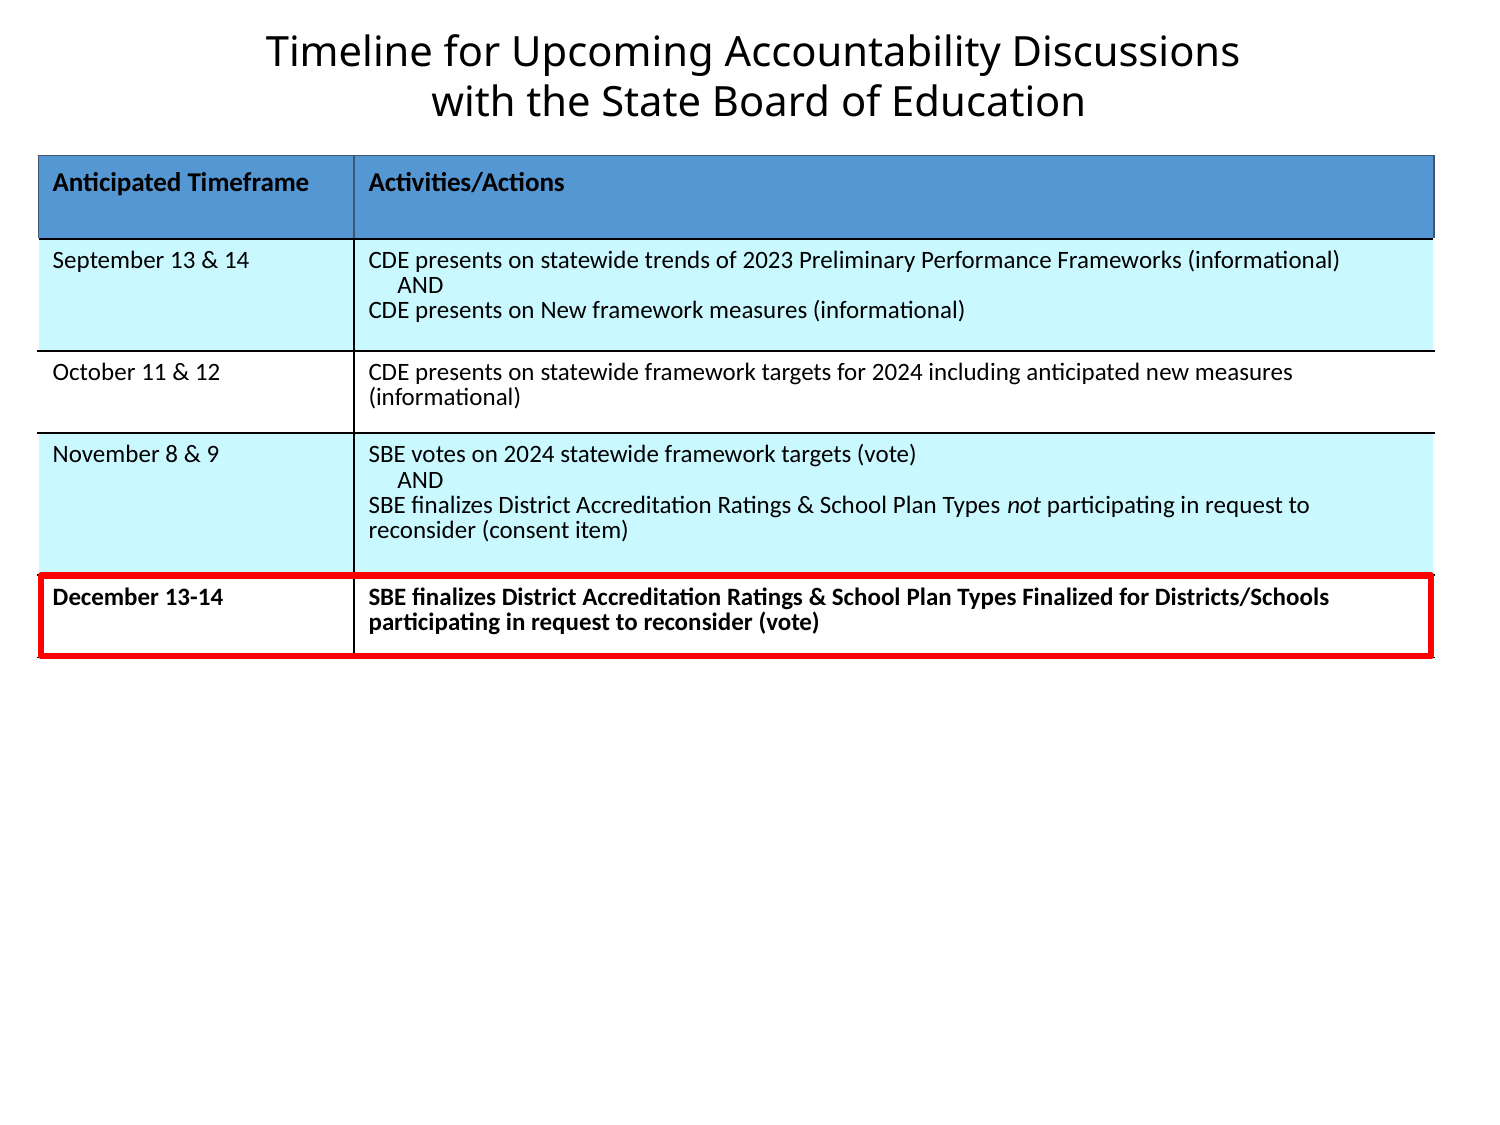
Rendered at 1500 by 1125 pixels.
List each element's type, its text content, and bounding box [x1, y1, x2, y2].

title Timeline for Upcoming Accountability Discussions with the State Board of Education [31, 9, 1486, 228]
table_cell CDE presents on statewide trends of 2023 Preliminary Performance Frameworks (informational) AND CDE presents on New framework measures (informational) [355, 240, 1433, 350]
text_box [1432, 575, 1444, 657]
table_cell September 13 & 14 [39, 240, 353, 350]
text_box [33, 575, 41, 657]
table_cell CDE presents on statewide framework targets for 2024 including anticipated new measures (informational) [355, 352, 1433, 432]
table_cell October 11 & 12 [39, 352, 353, 432]
table_header Activities/Actions [355, 156, 1433, 238]
table_header Anticipated Timeframe [39, 156, 353, 238]
text_box [41, 575, 1432, 657]
table_cell SBE votes on 2024 statewide framework targets (vote) AND SBE finalizes District Accreditation Ratings & School Plan Types not participating in request to reconsider (consent item) [355, 434, 1433, 574]
table_cell November 8 & 9 [39, 434, 353, 574]
